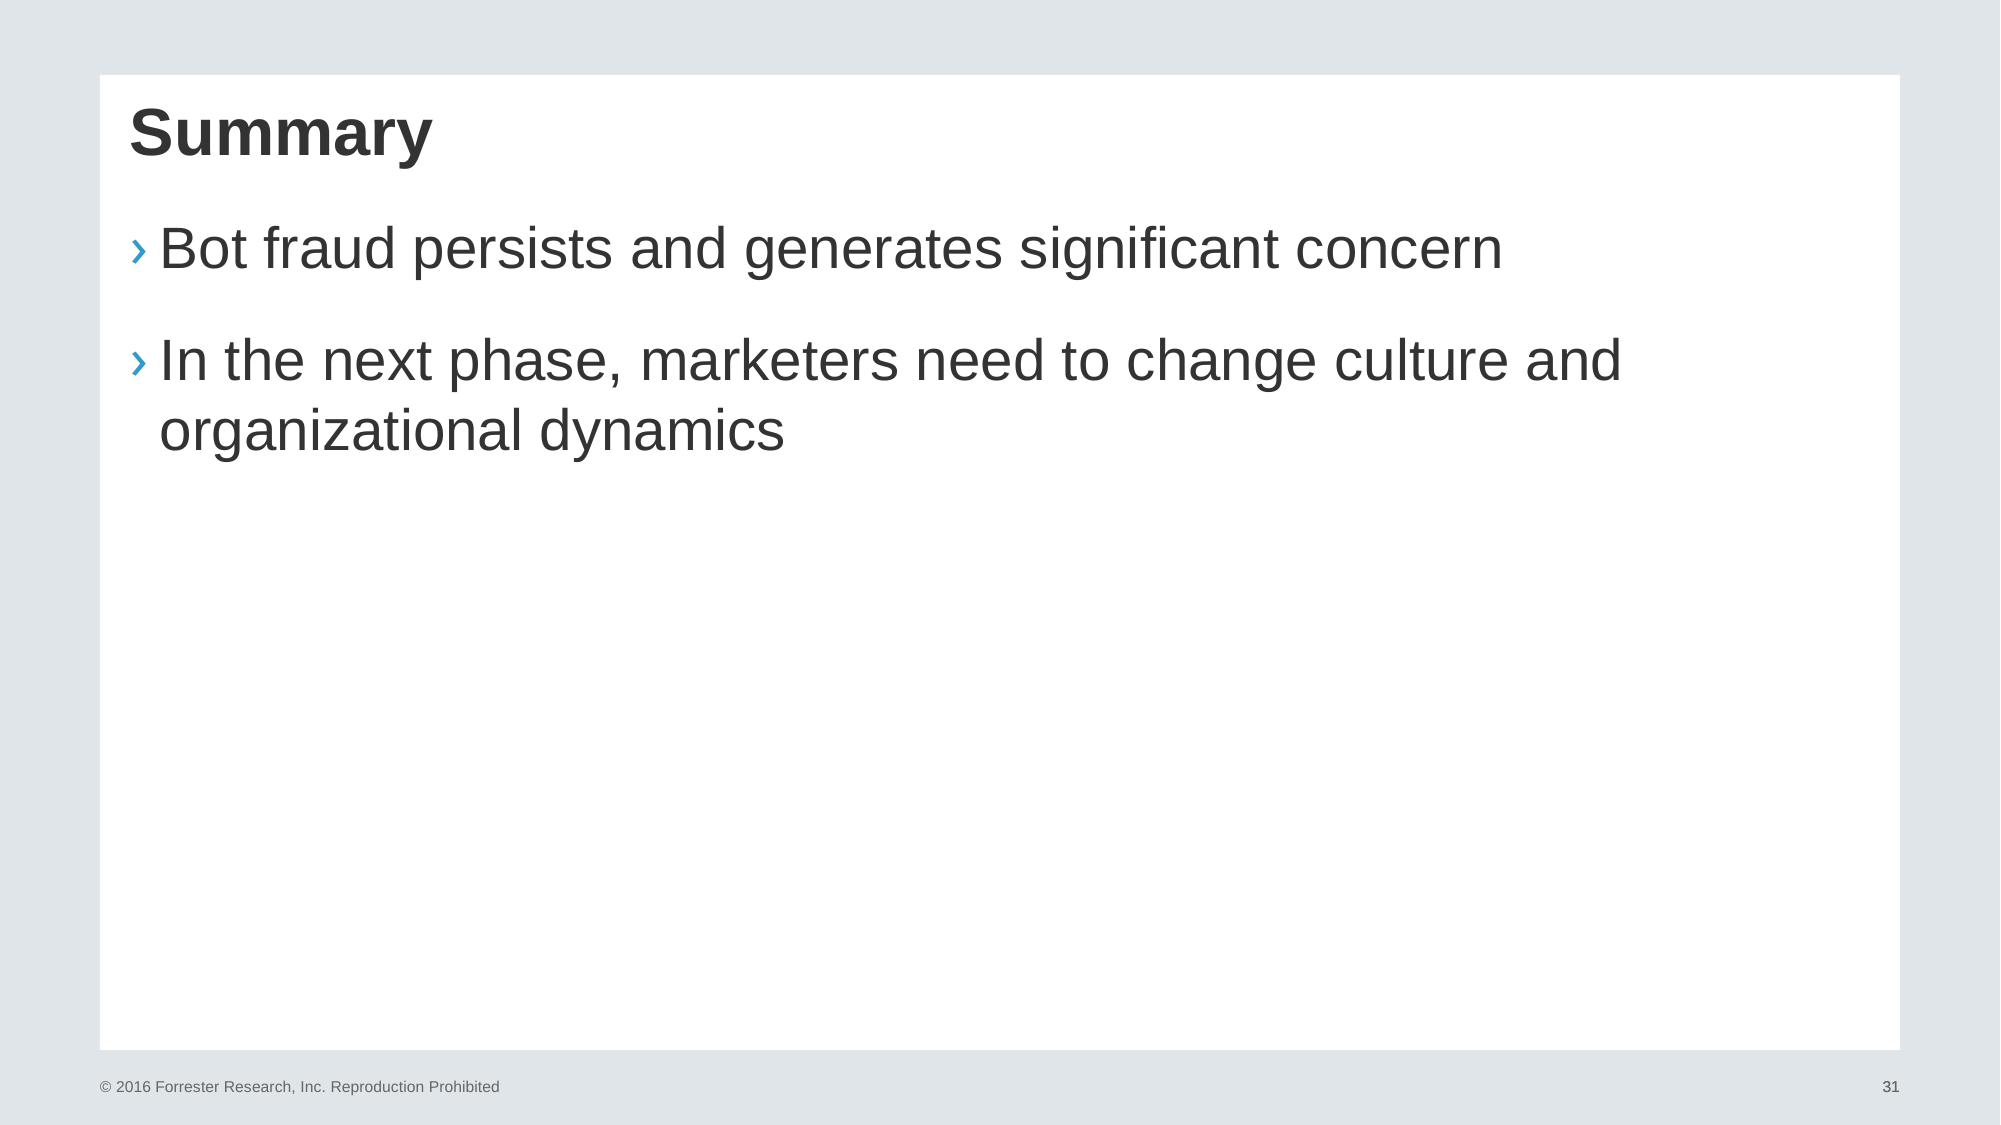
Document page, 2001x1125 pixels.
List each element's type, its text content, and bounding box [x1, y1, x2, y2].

list Bot fraud persists and generates significant concern In the next phase, marketers need to change culture and organizational dynamics [129, 210, 1870, 990]
title Summary [129, 97, 1870, 171]
